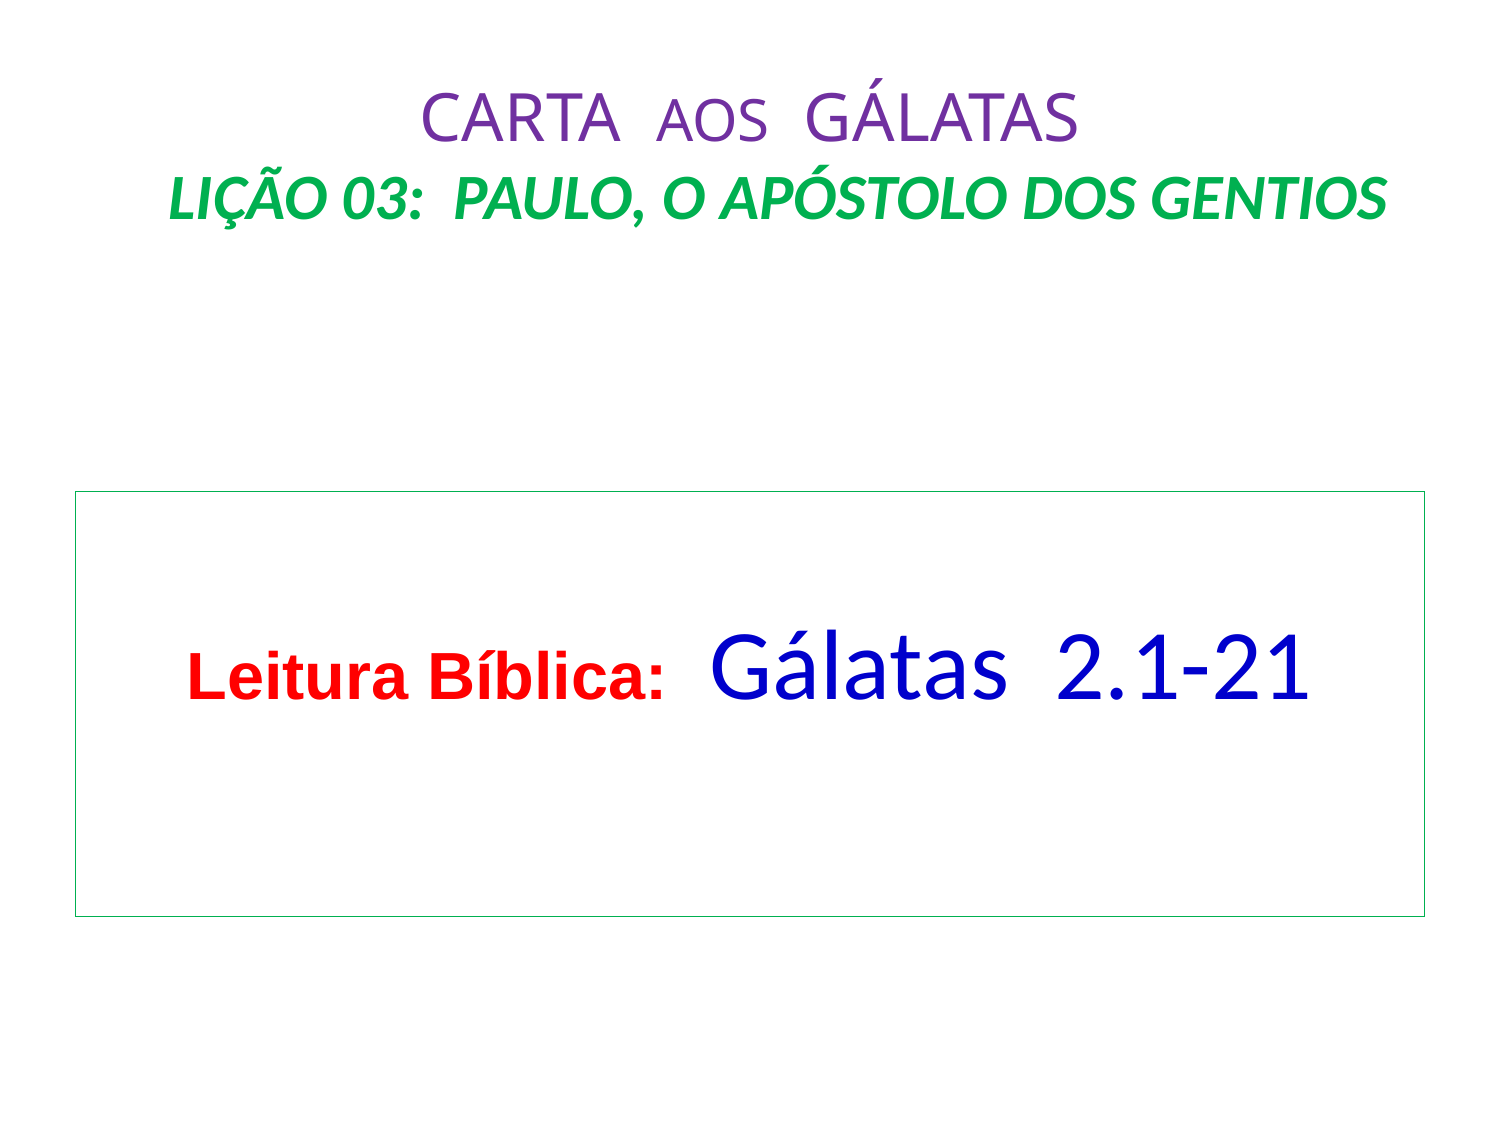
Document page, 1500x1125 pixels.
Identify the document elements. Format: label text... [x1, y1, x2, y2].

title CARTA AOS GÁLATAS LIÇÃO 03: PAULO, O APÓSTOLO DOS GENTIOS [75, 45, 1425, 263]
list Leitura Bíblica: Gálatas 2.1-21 [75, 491, 1425, 917]
